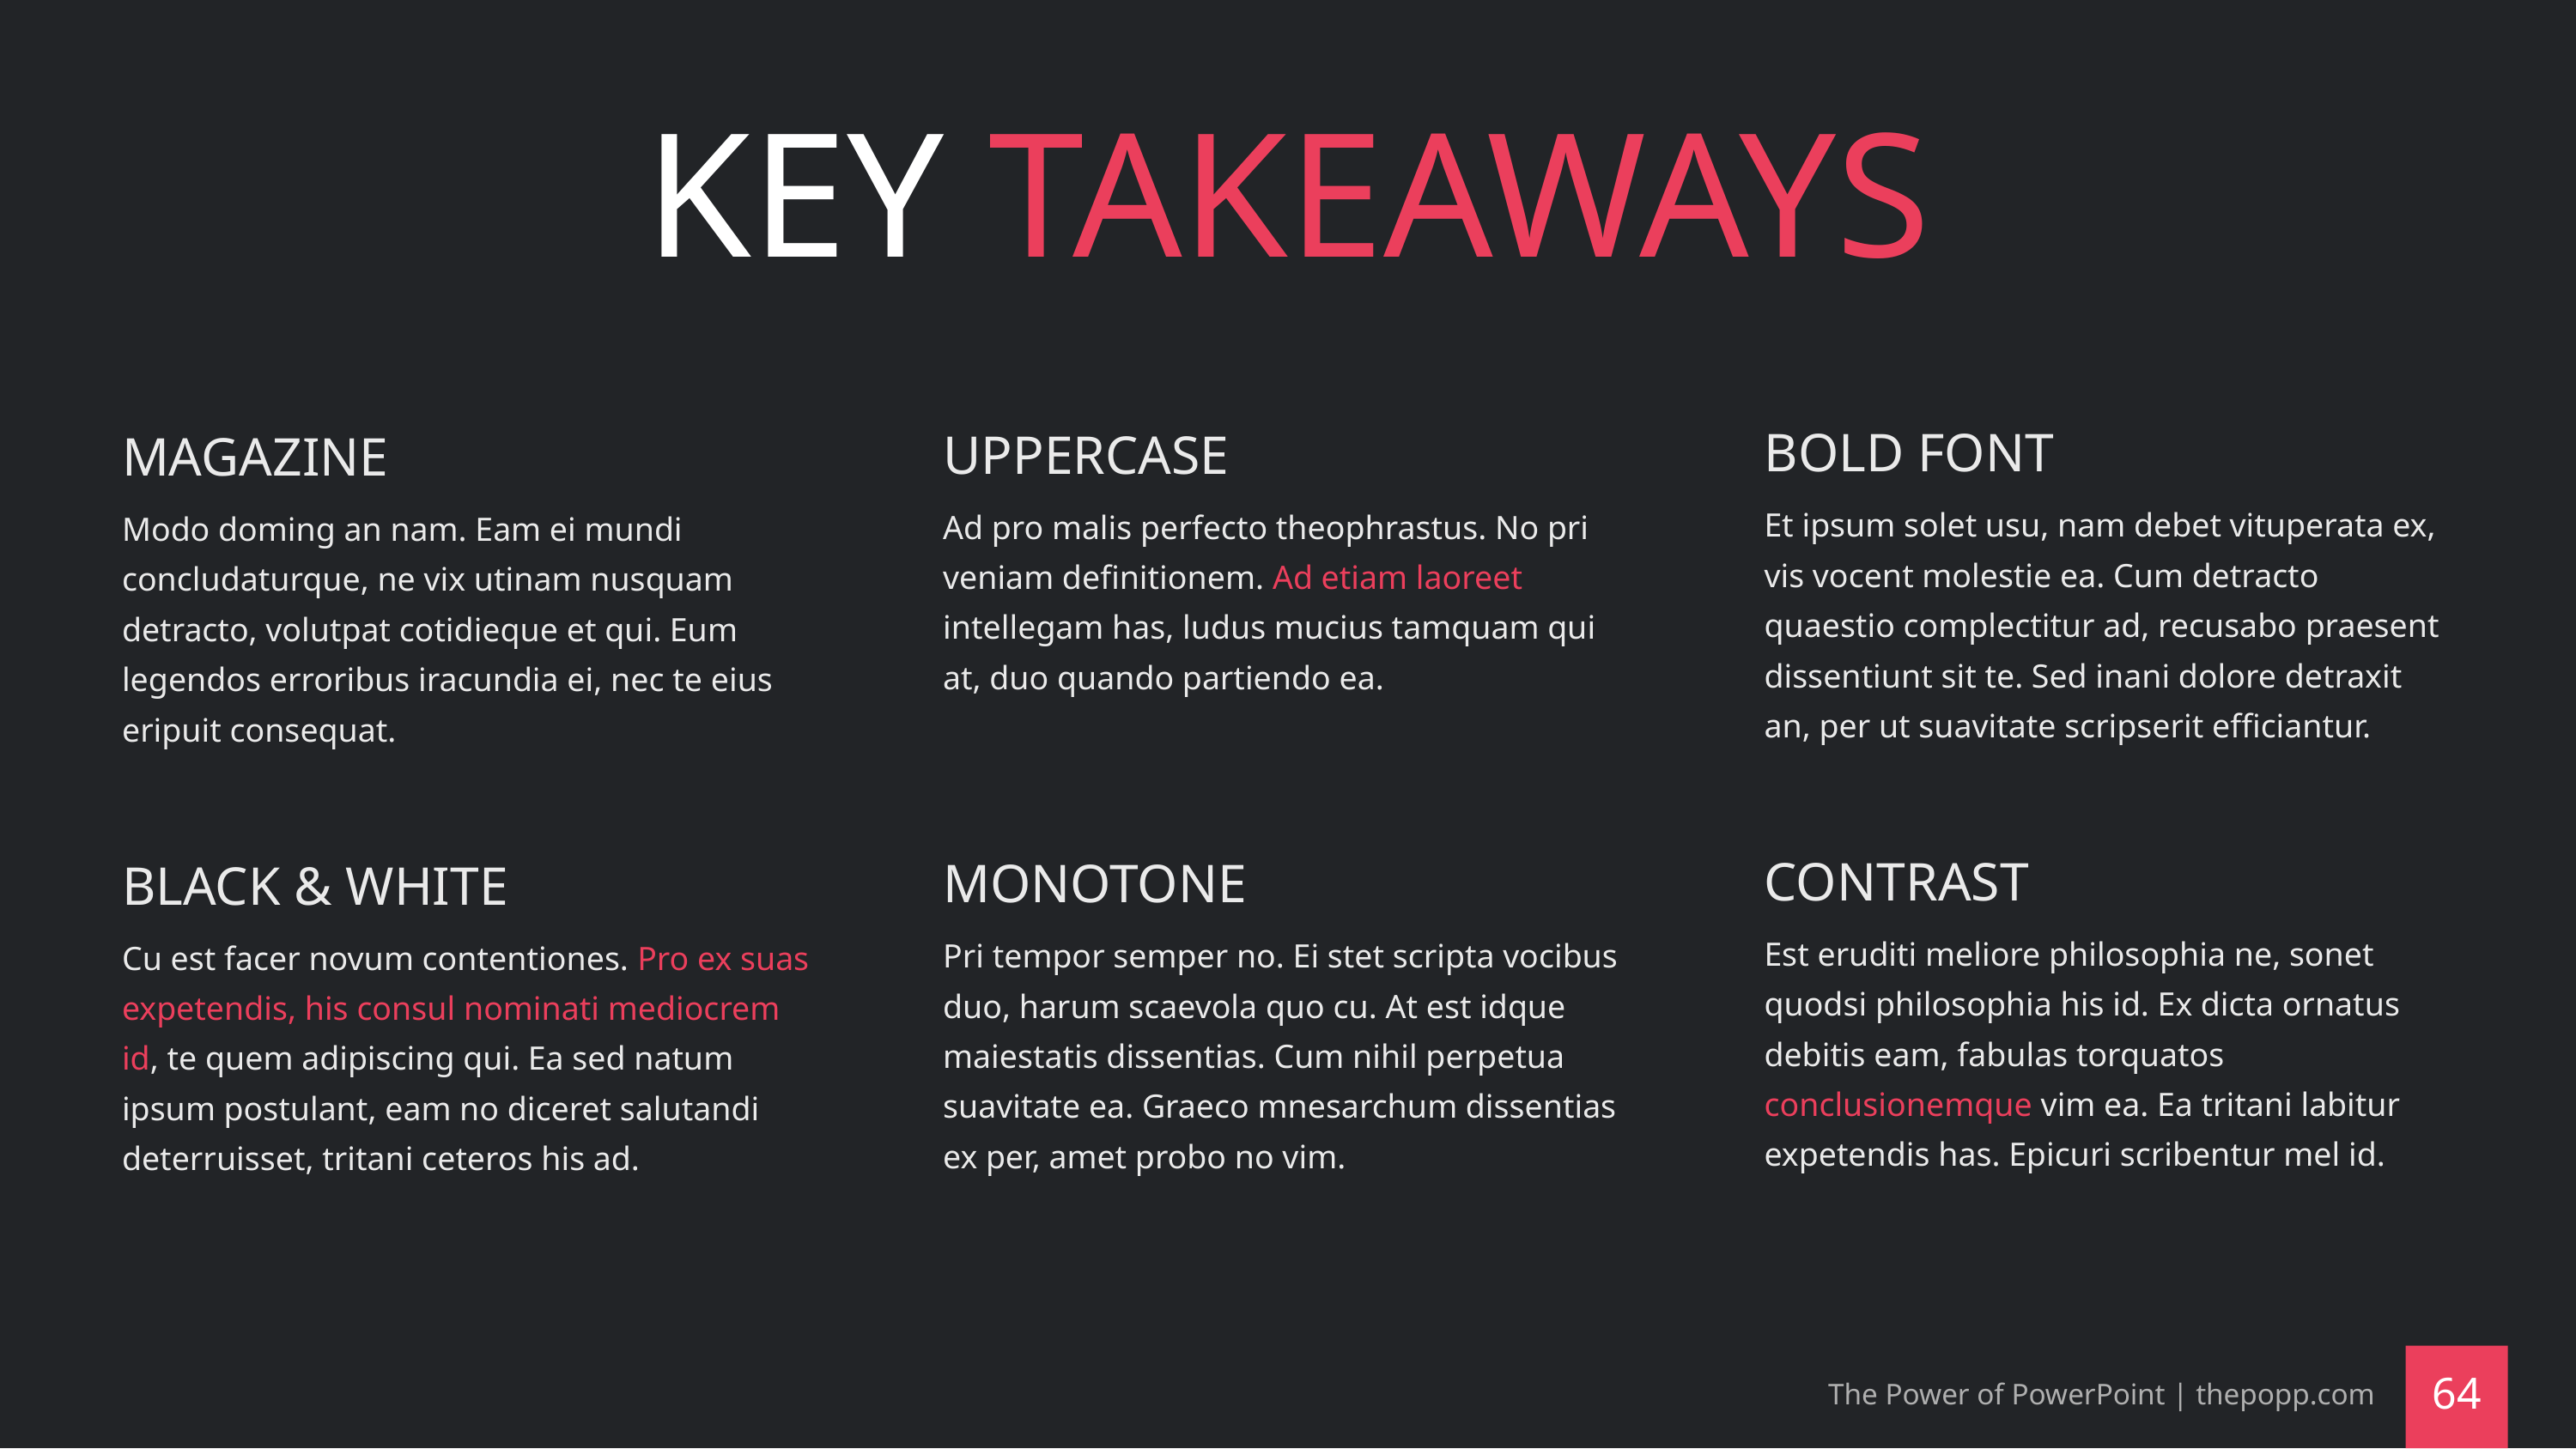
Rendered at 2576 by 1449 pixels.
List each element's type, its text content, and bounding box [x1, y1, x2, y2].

list MAGAZINE [109, 417, 825, 490]
list CONTRAST [1751, 841, 2467, 915]
slide_number 64 [2404, 1356, 2509, 1434]
list Pri tempor semper no. Ei stet scripta vocibus duo, harum scaevola quo cu. At est idque maiestatis dissentias. Cum nihil perpetua suavitate ea. Graeco mnesarchum dissentias ex per, amet probo no vim. [930, 918, 1646, 1219]
list BOLD FONT [1751, 413, 2467, 487]
list Modo doming an nam. Eam ei mundi concludaturque, ne vix utinam nusquam detracto, volutpat cotidieque et qui. Eum legendos erroribus iracundia ei, nec te eius eripuit consequat. [109, 490, 825, 792]
list Et ipsum solet usu, nam debet vituperata ex, vis vocent molestie ea. Cum detracto quaestio complectitur ad, recusabo praesent dissentiunt sit te. Sed inani dolore detraxit an, per ut suavitate scripserit efficiantur. [1751, 487, 2467, 789]
footer The Power of PowerPoint | thepopp.com [1519, 1356, 2389, 1434]
title KEY TAKEAWAYS [109, 75, 2467, 302]
list BLACK & WHITE [109, 846, 825, 919]
list Ad pro malis perfecto theophrastus. No pri veniam definitionem. Ad etiam laoreet intellegam has, ludus mucius tamquam qui at, duo quando partiendo ea. [930, 488, 1646, 791]
list Cu est facer novum contentiones. Pro ex suas expetendis, his consul nominati mediocrem id, te quem adipiscing qui. Ea sed natum ipsum postulant, eam no diceret salutandi deterruisset, tritani ceteros his ad. [109, 919, 825, 1222]
list MONOTONE [930, 844, 1646, 918]
list Est eruditi meliore philosophia ne, sonet quodsi philosophia his id. Ex dicta ornatus debitis eam, fabulas torquatos conclusionemque vim ea. Ea tritani labitur expetendis has. Epicuri scribentur mel id. [1751, 915, 2467, 1217]
list UPPERCASE [930, 415, 1646, 488]
